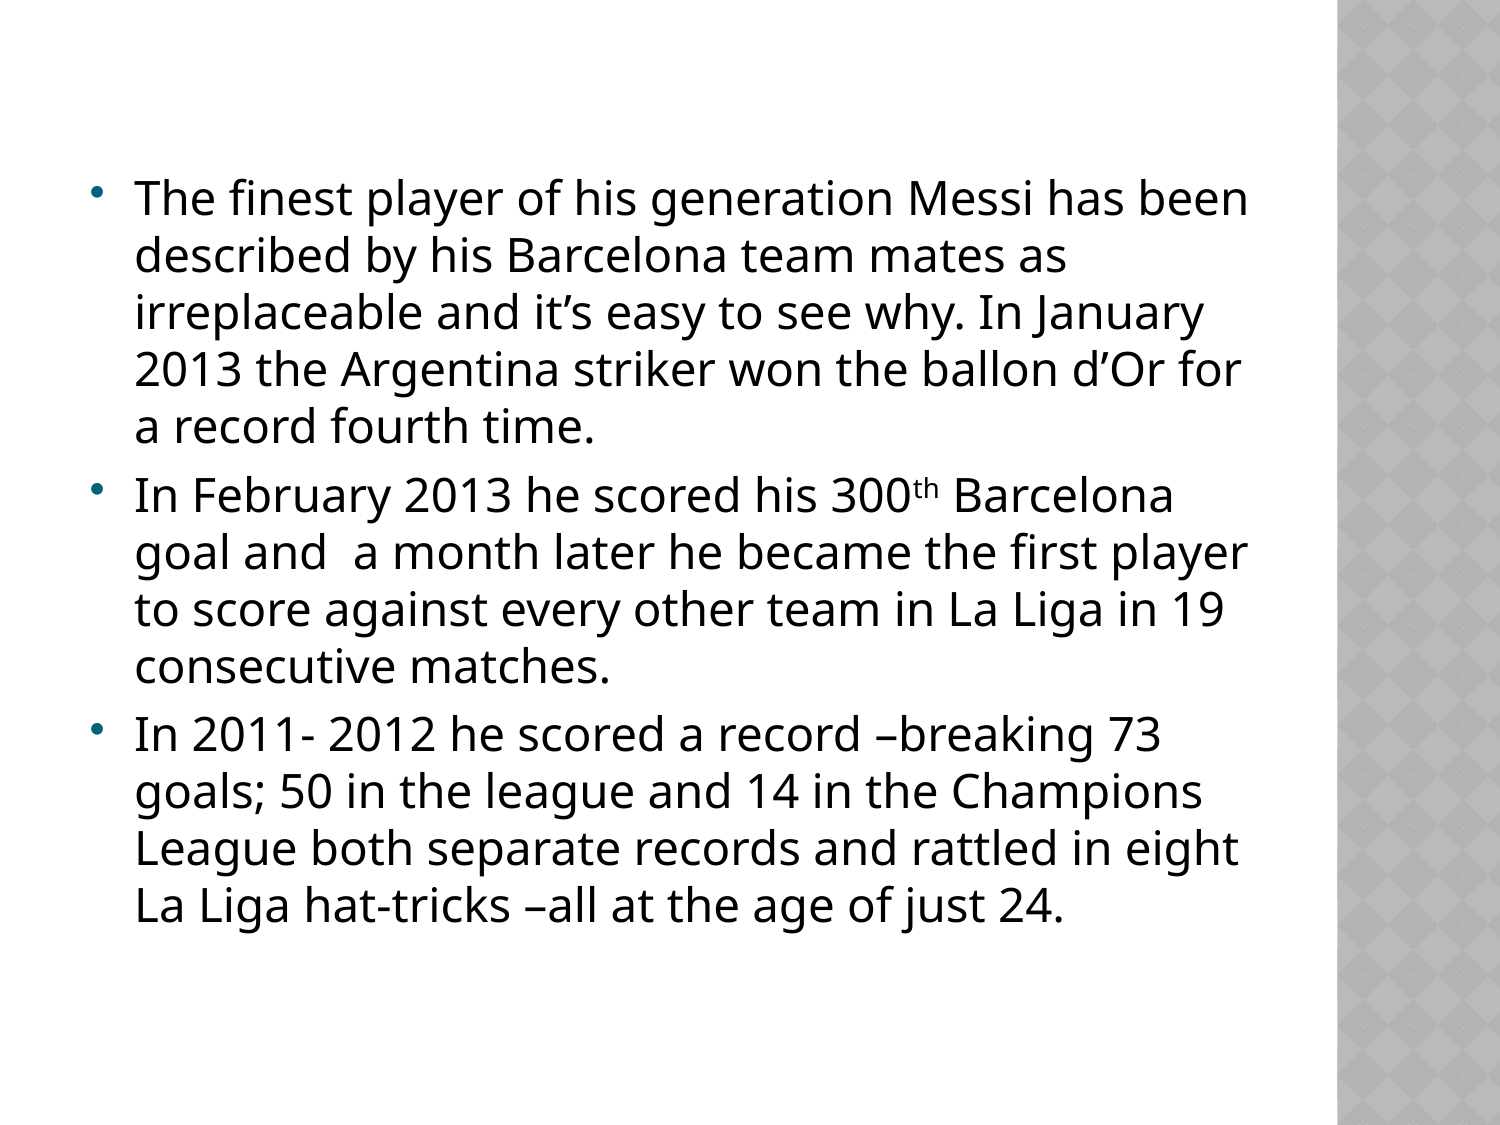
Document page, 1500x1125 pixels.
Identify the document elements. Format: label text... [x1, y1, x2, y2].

list The finest player of his generation Messi has been described by his Barcelona team mates as irreplaceable and it’s easy to see why. In January 2013 the Argentina striker won the ballon d’Or for a record fourth time. In February 2013 he scored his 300th Barcelona goal and a month later he became the first player to score against every other team in La Liga in 19 consecutive matches. In 2011- 2012 he scored a record –breaking 73 goals; 50 in the league and 14 in the Champions League both separate records and rattled in eight La Liga hat-tricks –all at the age of just 24. [76, 160, 1284, 941]
